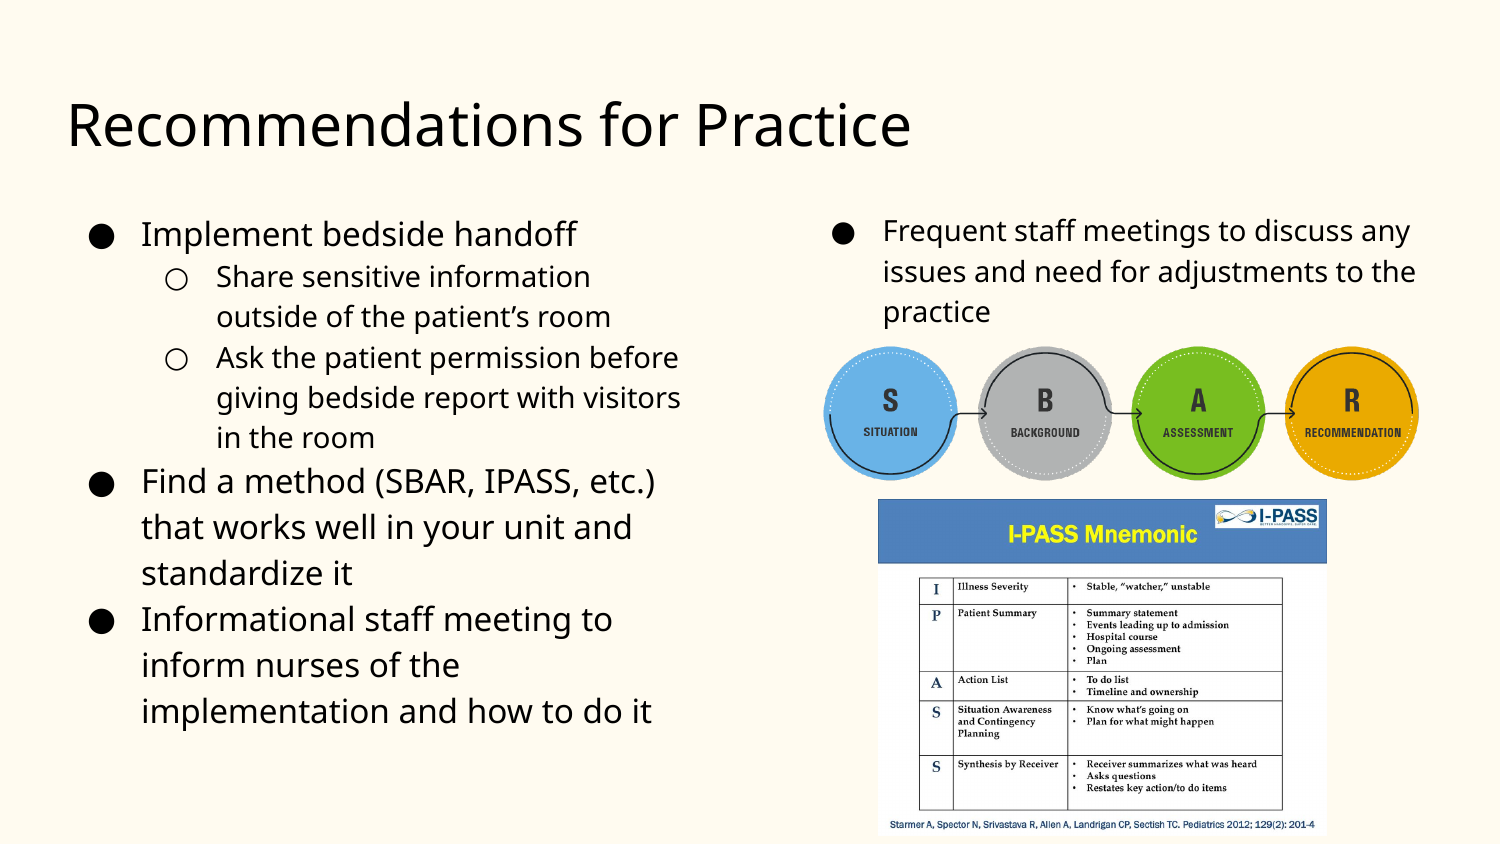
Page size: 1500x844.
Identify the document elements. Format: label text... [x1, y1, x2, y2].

title Recommendations for Practice [51, 72, 1449, 174]
list Frequent staff meetings to discuss any issues and need for adjustments to the practice [792, 192, 1449, 750]
picture [877, 499, 1328, 837]
list Implement bedside handoff Share sensitive information outside of the patient’s room Ask the patient permission before giving bedside report with visitors in the room Find a method (SBAR, IPASS, etc.) that works well in your unit and standardize it Informational staff meeting to inform nurses of the implementation and how to do it [51, 192, 708, 837]
picture [822, 345, 1419, 482]
